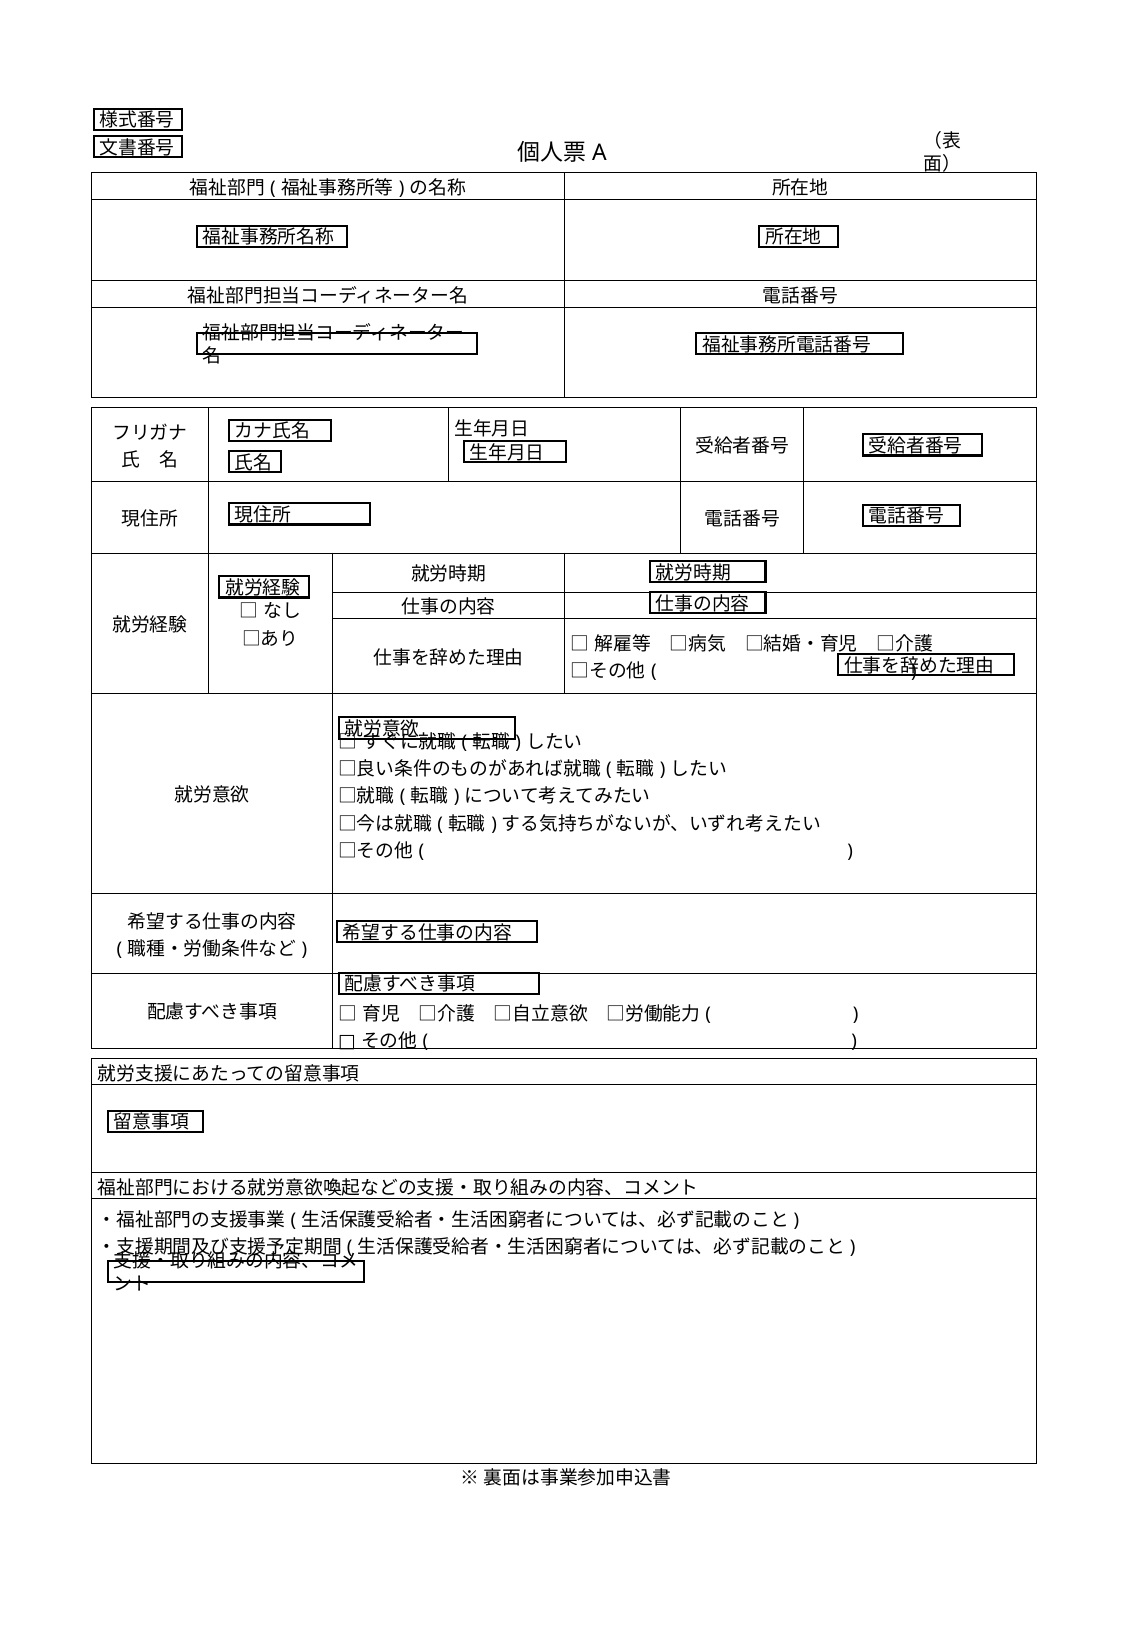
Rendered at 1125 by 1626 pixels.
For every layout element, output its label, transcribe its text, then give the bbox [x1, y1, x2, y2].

text_box 氏名 [228, 450, 282, 473]
table_header [209, 408, 448, 481]
table_cell [209, 482, 680, 553]
table_header 福祉部門(福祉事務所等)の名称 [92, 173, 564, 199]
text_box 所在地 [758, 225, 839, 248]
table_header [804, 408, 1036, 481]
text_box ※裏面は事業参加申込書 [93, 1465, 1039, 1489]
text_box 配慮すべき事項 [338, 972, 540, 995]
text_box 現住所 [228, 502, 371, 526]
table_header フリガナ 氏 名 [92, 408, 208, 481]
table_cell 就労意欲 [92, 694, 332, 893]
text_box 生年月日 [463, 440, 567, 463]
text_box 就労経験 [218, 575, 310, 599]
text_box 福祉事務所電話番号 [695, 332, 904, 355]
table_cell [333, 894, 1036, 973]
table_cell 配慮すべき事項 [92, 974, 332, 1048]
table_cell 福祉部門担当コーディネーター名 [92, 281, 564, 307]
text_box 支援・取り組みの内容、コメント [107, 1260, 365, 1283]
table_cell [565, 308, 1036, 397]
text_box 就労時期 [649, 560, 767, 583]
table_cell [804, 482, 1036, 553]
table_cell 電話番号 [681, 482, 803, 553]
table_cell 現住所 [92, 482, 208, 553]
table_header 所在地 [565, 173, 1036, 199]
table_cell [565, 554, 1036, 592]
text_box 仕事を辞めた理由 [837, 653, 1015, 676]
text_box 就労意欲 [338, 716, 516, 740]
table_cell 就労時期 [333, 554, 564, 592]
text_box 文書番号 [93, 135, 183, 158]
table_cell [92, 308, 564, 397]
table_cell 就労経験 [92, 554, 208, 693]
table_cell ・福祉部門の支援事業(生活保護受給者・生活困窮者については、必ず記載のこと) ・支援期間及び支援予定期間(生活保護受給者・生活困窮者については、必ず記載のこと) [92, 1199, 1036, 1463]
table_cell [92, 1085, 1036, 1172]
table_cell 電話番号 [565, 281, 1036, 307]
table_cell 希望する仕事の内容 (職種・労働条件など) [92, 894, 332, 973]
text_box 希望する仕事の内容 [336, 920, 538, 943]
text_box カナ氏名 [228, 419, 332, 442]
table_cell [92, 200, 564, 280]
table_cell [565, 200, 1036, 280]
table_header 受給者番号 [681, 408, 803, 481]
table_cell □育児 □介護 □自立意欲 □労働能力( ) □その他( ) [333, 974, 1036, 1048]
text_box （表面） [894, 121, 990, 172]
table_cell 仕事の内容 [333, 593, 564, 618]
text_box 個人票A [432, 130, 693, 172]
table_cell □解雇等 □病気 □結婚・育児 □介護 □その他( ) [565, 619, 1036, 693]
table_cell [565, 593, 1036, 618]
text_box 福祉部門担当コーディネーター名 [196, 332, 478, 355]
text_box 受給者番号 [862, 433, 983, 457]
text_box 電話番号 [862, 504, 961, 527]
table_header 就労支援にあたっての留意事項 [92, 1059, 1036, 1084]
text_box 仕事の内容 [649, 591, 767, 614]
table_cell 仕事を辞めた理由 [333, 619, 564, 693]
table_cell 福祉部門における就労意欲喚起などの支援・取り組みの内容、コメント [92, 1173, 1036, 1198]
text_box 福祉事務所名称 [196, 225, 348, 248]
text_box 留意事項 [107, 1110, 204, 1133]
table_cell □なし □あり [209, 554, 332, 693]
text_box 様式番号 [93, 108, 183, 131]
table_header 生年月日 [449, 408, 680, 481]
table_cell □すぐに就職(転職)したい □良い条件のものがあれば就職(転職)したい □就職(転職)について考えてみたい □今は就職(転職)する気持ちがないが、いずれ考えたい □その他( ) [333, 694, 1036, 893]
